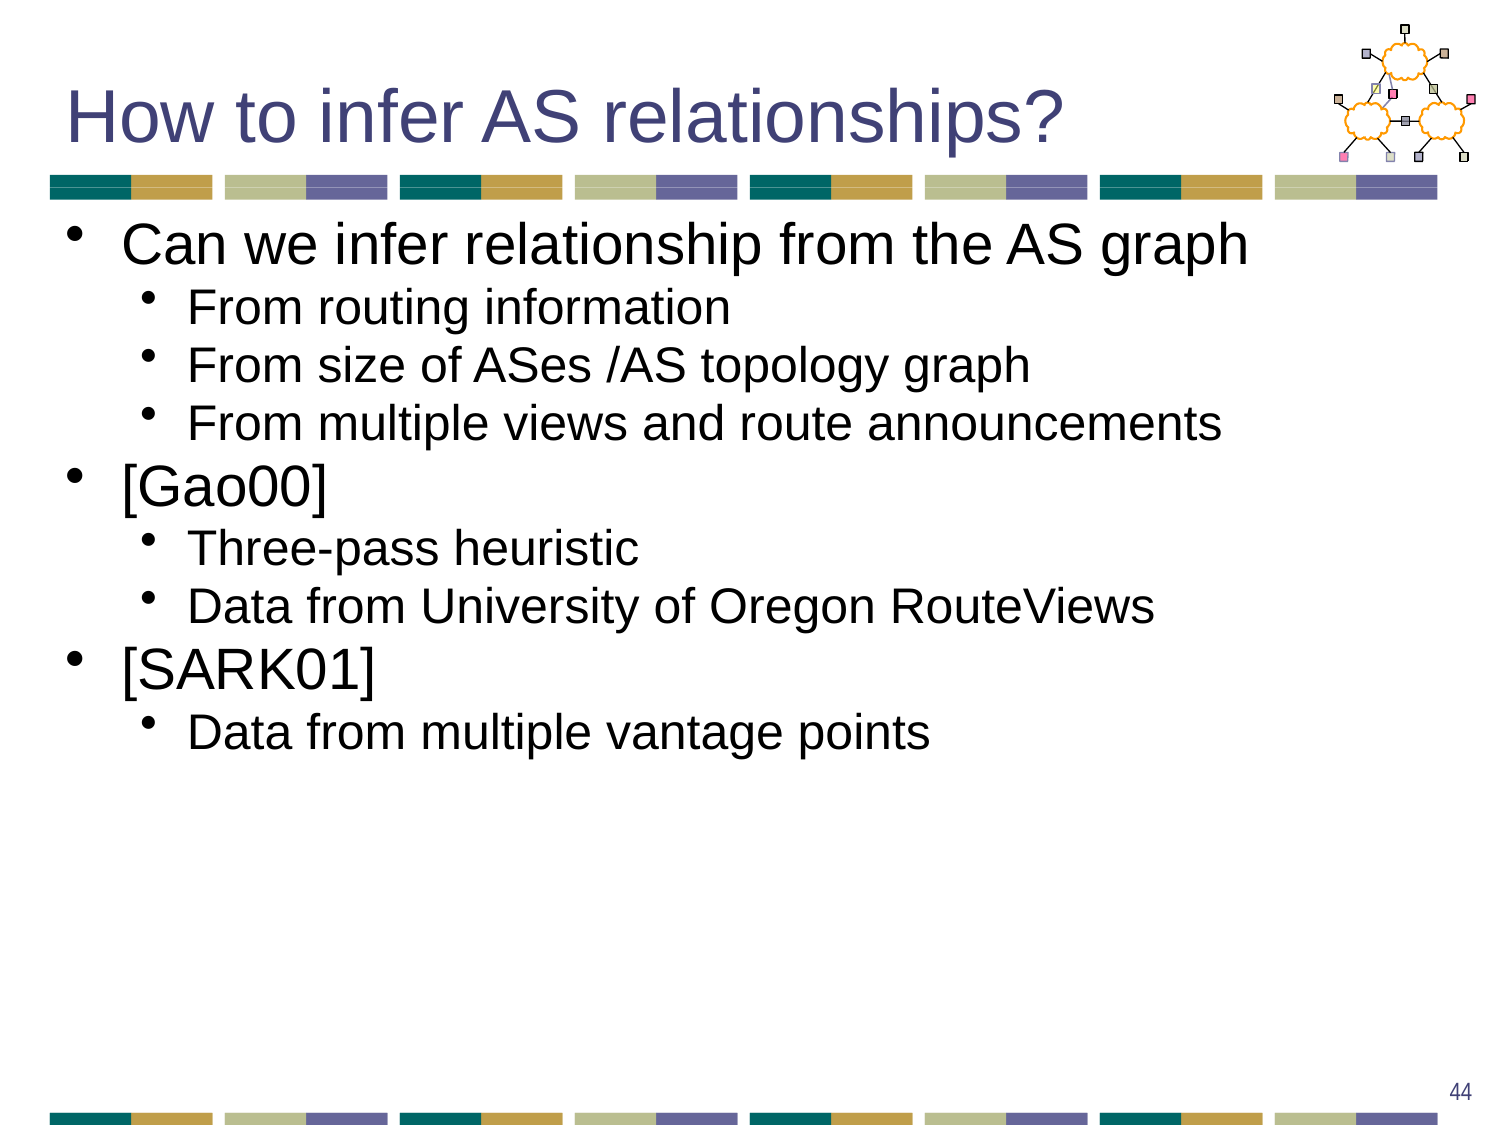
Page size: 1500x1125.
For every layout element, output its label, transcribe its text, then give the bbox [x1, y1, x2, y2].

title How to infer AS relationships? [49, 62, 1388, 163]
slide_number 44 [1174, 1037, 1488, 1113]
list Can we infer relationship from the AS graph From routing information From size of ASes /AS topology graph From multiple views and route announcements [Gao00] Three-pass heuristic Data from University of Oregon RouteViews [SARK01] Data from multiple vantage points [49, 212, 1438, 1001]
